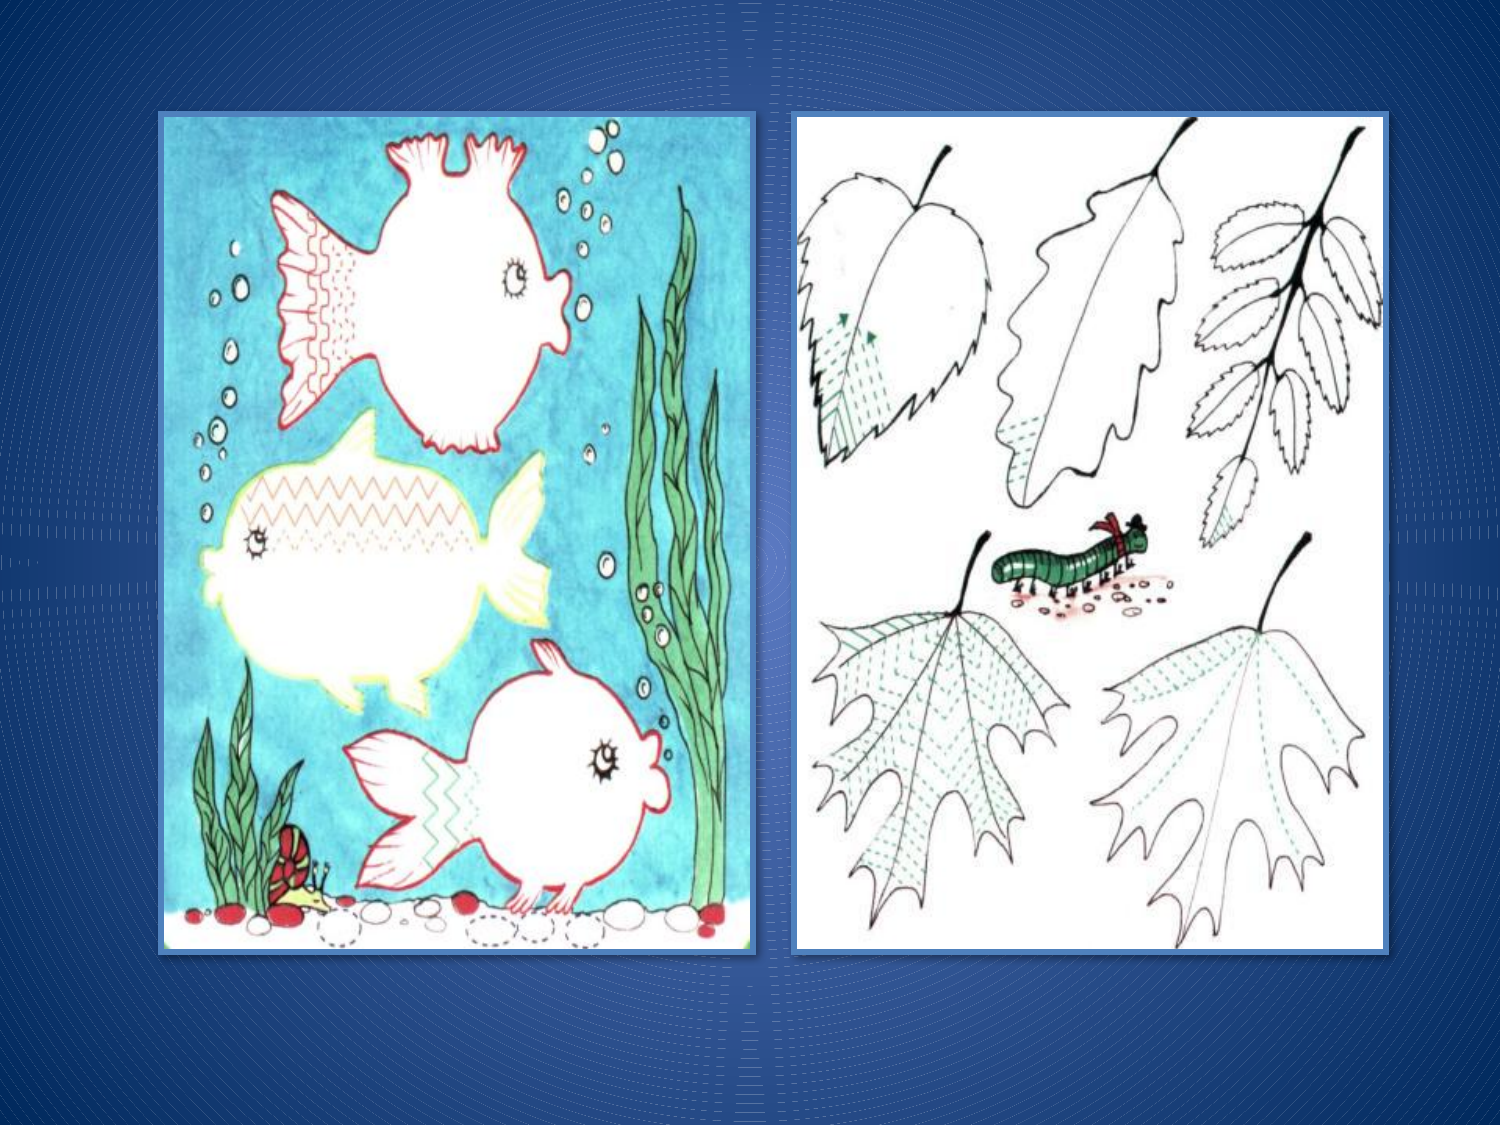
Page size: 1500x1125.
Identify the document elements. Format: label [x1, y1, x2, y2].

picture [796, 116, 1383, 950]
list [163, 116, 751, 950]
